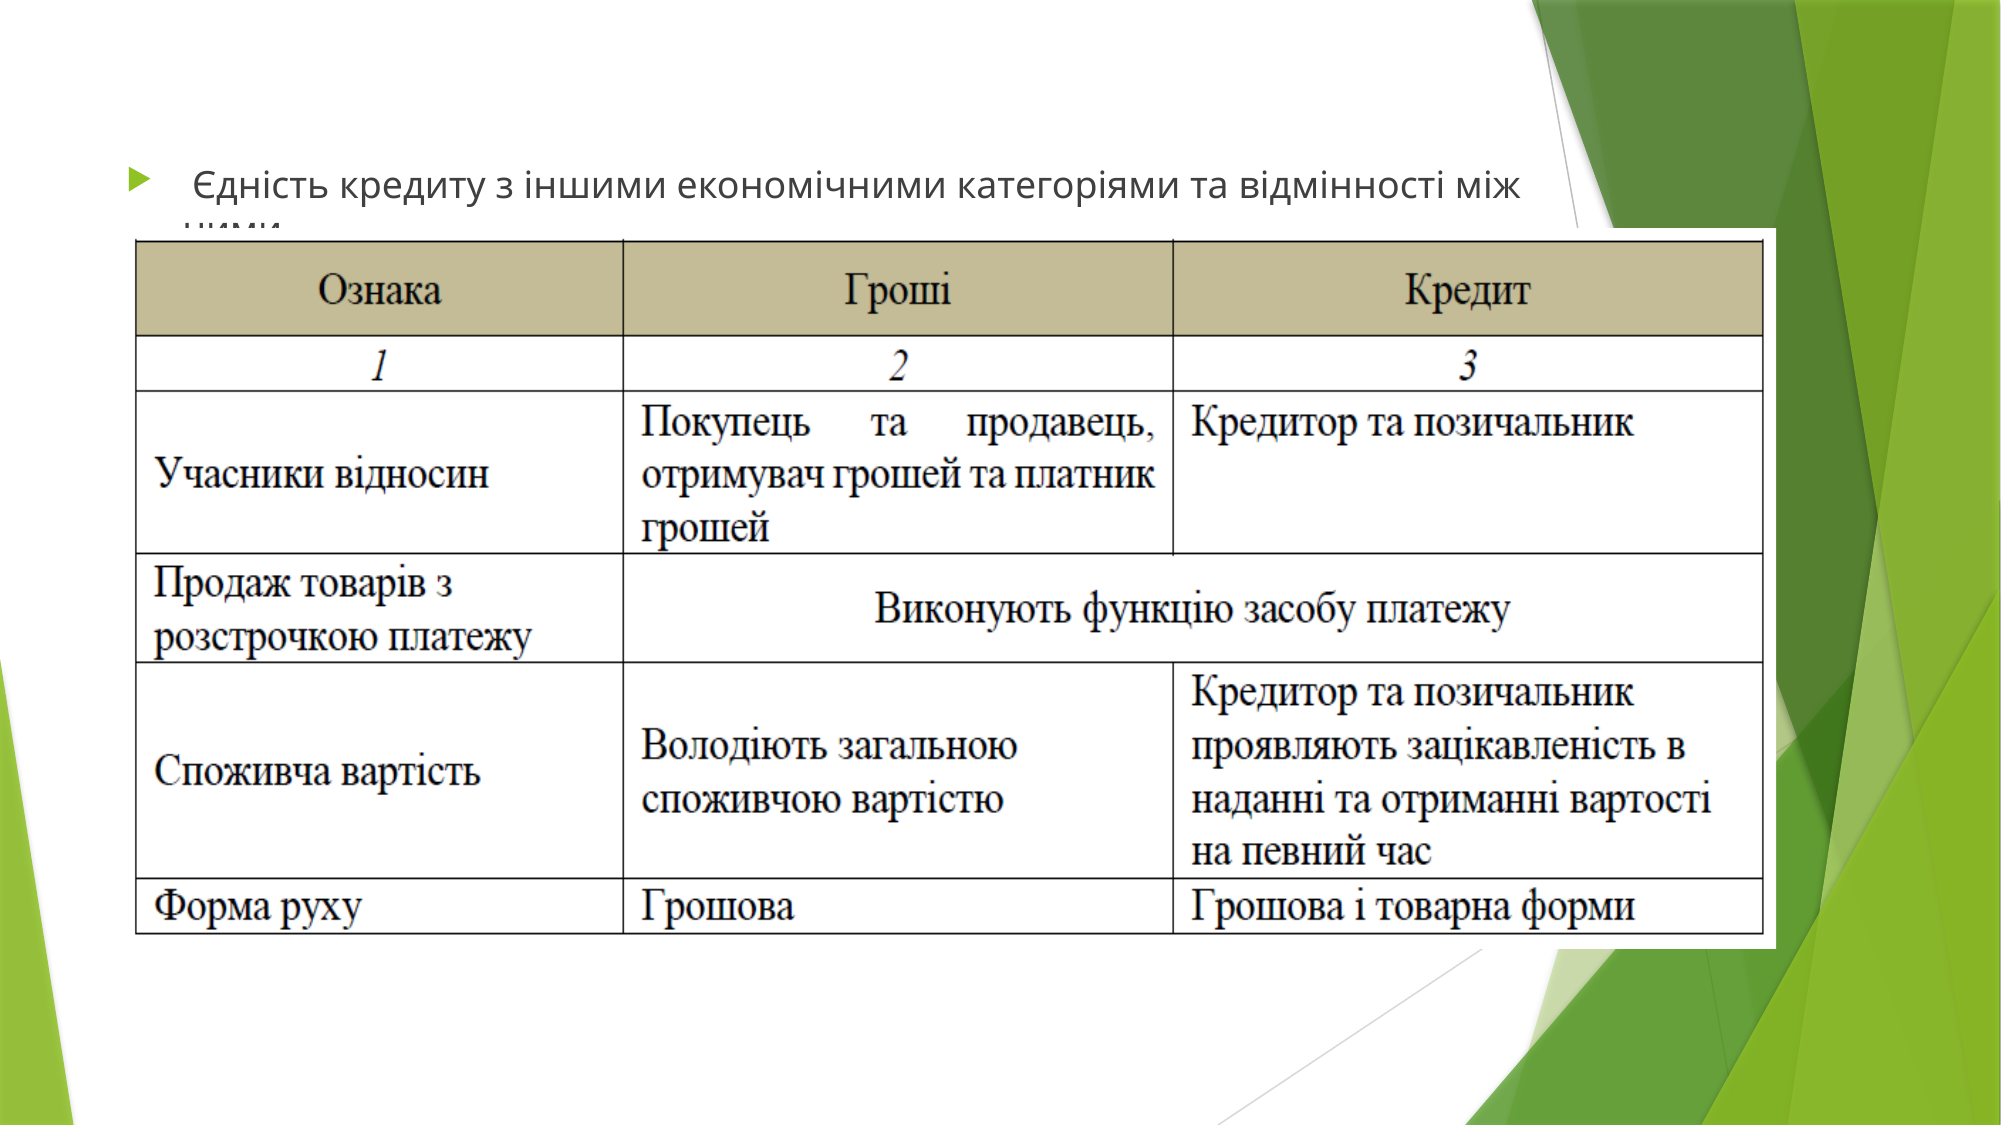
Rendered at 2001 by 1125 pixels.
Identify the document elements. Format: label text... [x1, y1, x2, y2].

list Єдність кредиту з іншими економічними категоріями та відмінності між ними [111, 87, 1627, 1016]
picture [124, 228, 1777, 950]
